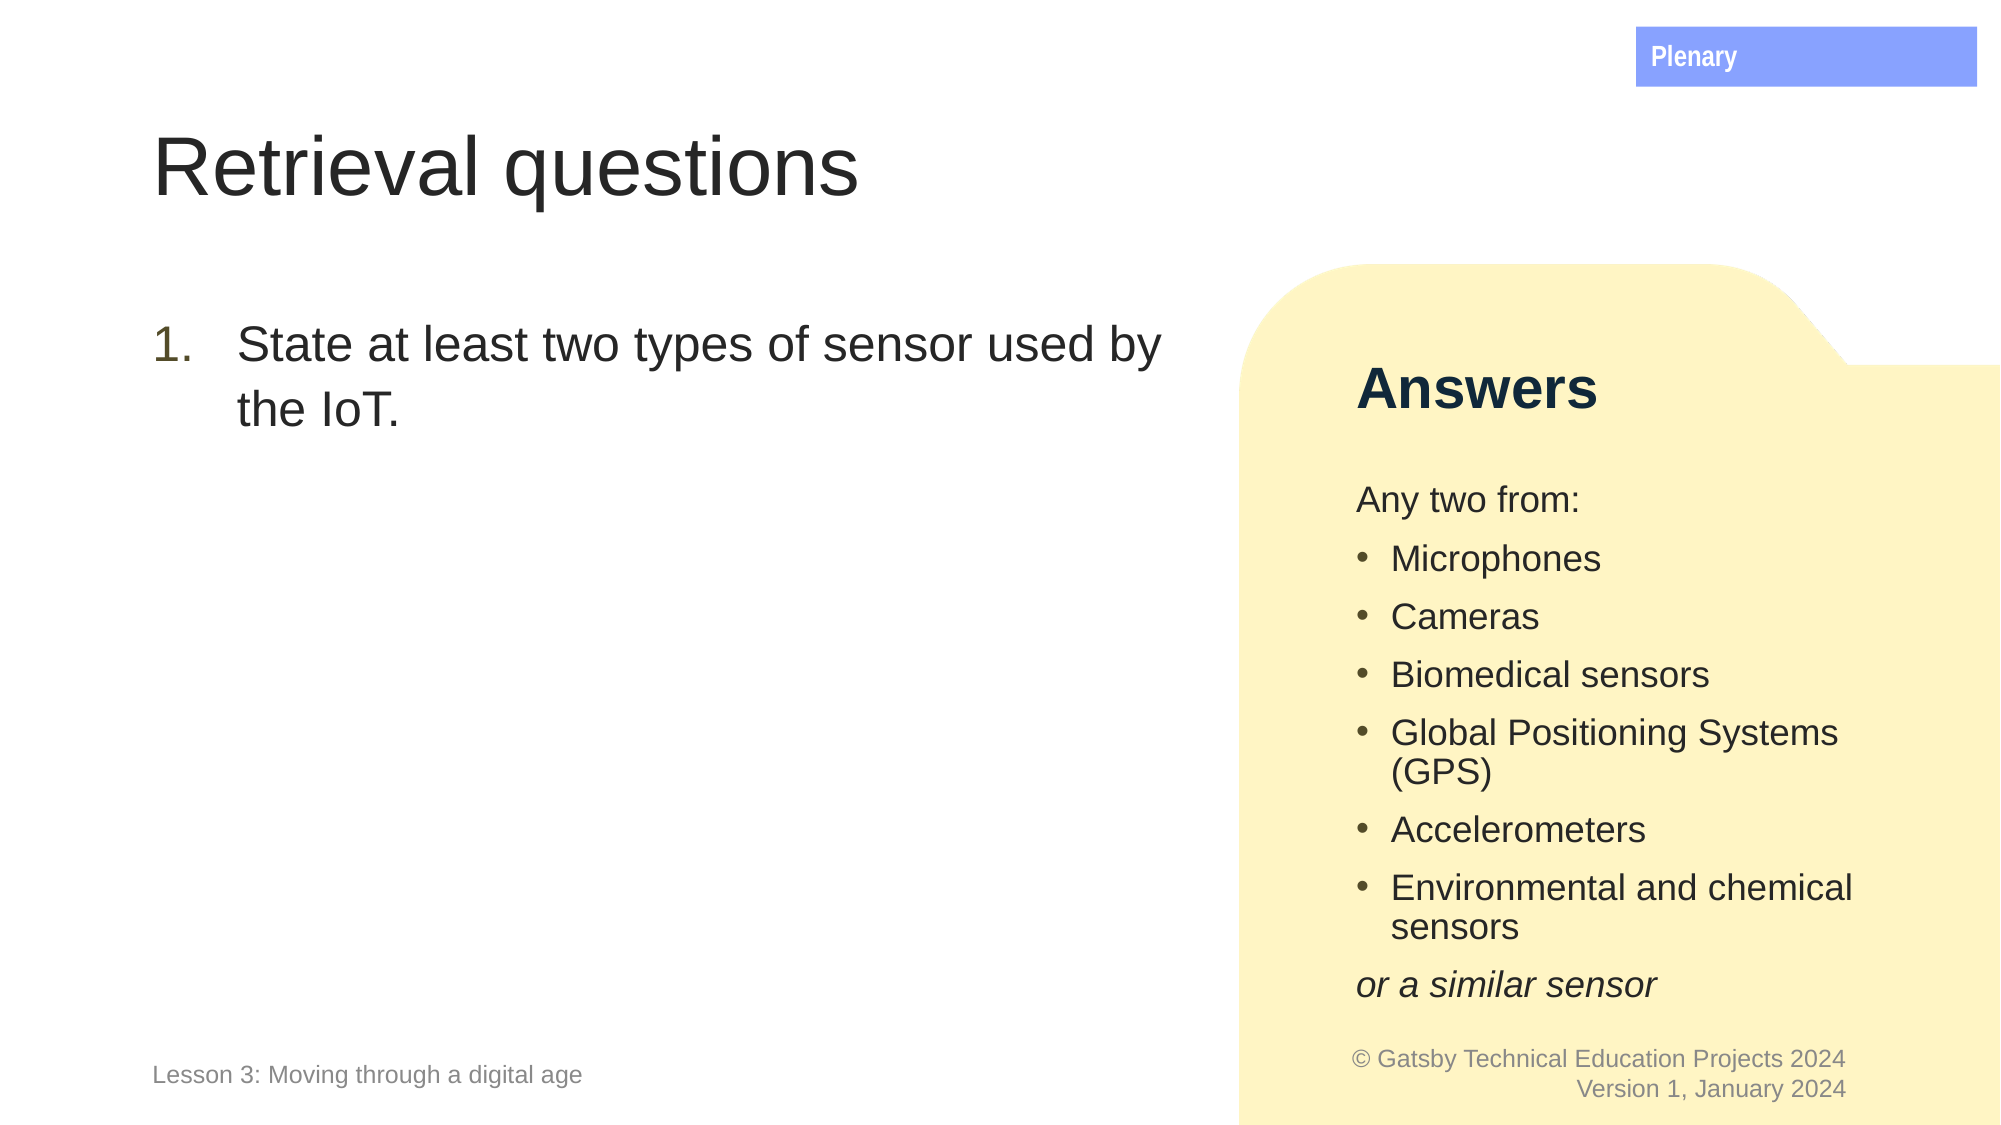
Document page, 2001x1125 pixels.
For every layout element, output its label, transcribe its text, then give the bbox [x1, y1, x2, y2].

list Plenary [1636, 26, 1978, 87]
title Retrieval questions [137, 59, 1863, 278]
list Any two from: Microphones Cameras Biomedical sensors Global Positioning Systems (GPS) Accelerometers Environmental and chemical sensors or a similar sensor [1341, 474, 1917, 1014]
list Lesson 3: Moving through a digital age [137, 1042, 829, 1103]
list Answers [1341, 337, 1783, 440]
list State at least two types of sensor used by the IoT. [137, 299, 1188, 1014]
picture [1239, 264, 2000, 1125]
